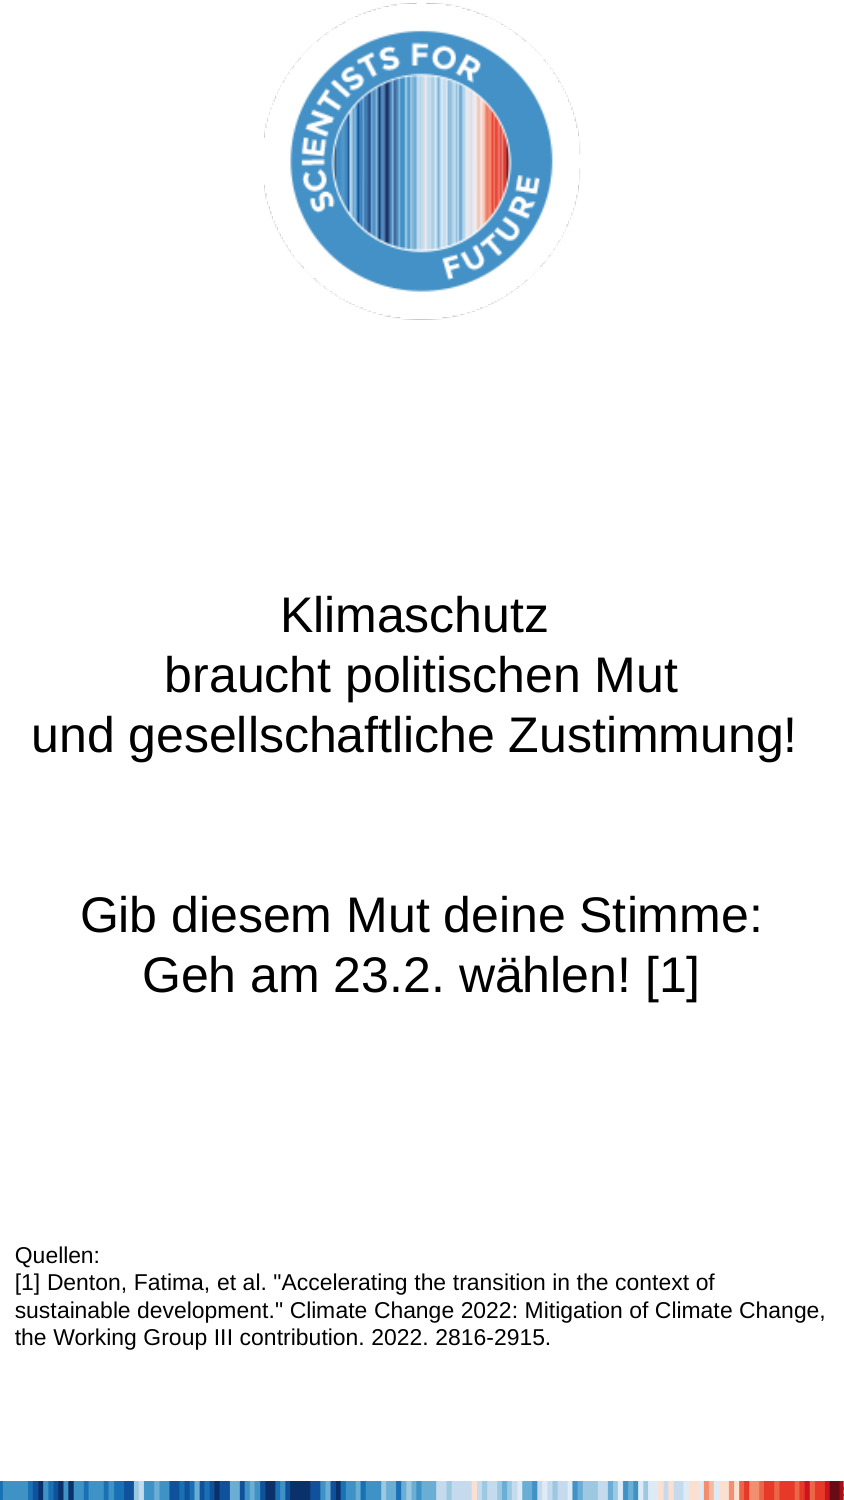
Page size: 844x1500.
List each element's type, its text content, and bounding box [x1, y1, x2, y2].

text_box Quellen: [1] Denton, Fatima, et al. "Accelerating the transition in the context of sustainable development." Climate Change 2022: Mitigation of Climate Change, the Working Group III contribution. 2022. 2816-2915. [0, 1232, 844, 1358]
picture [263, 2, 581, 323]
picture [0, 1481, 844, 1500]
text_box Klimaschutz braucht politischen Mut und gesellschaftliche Zustimmung! Gib diesem Mut deine Stimme: Geh am 23.2. wählen! [1] [0, 574, 844, 1010]
